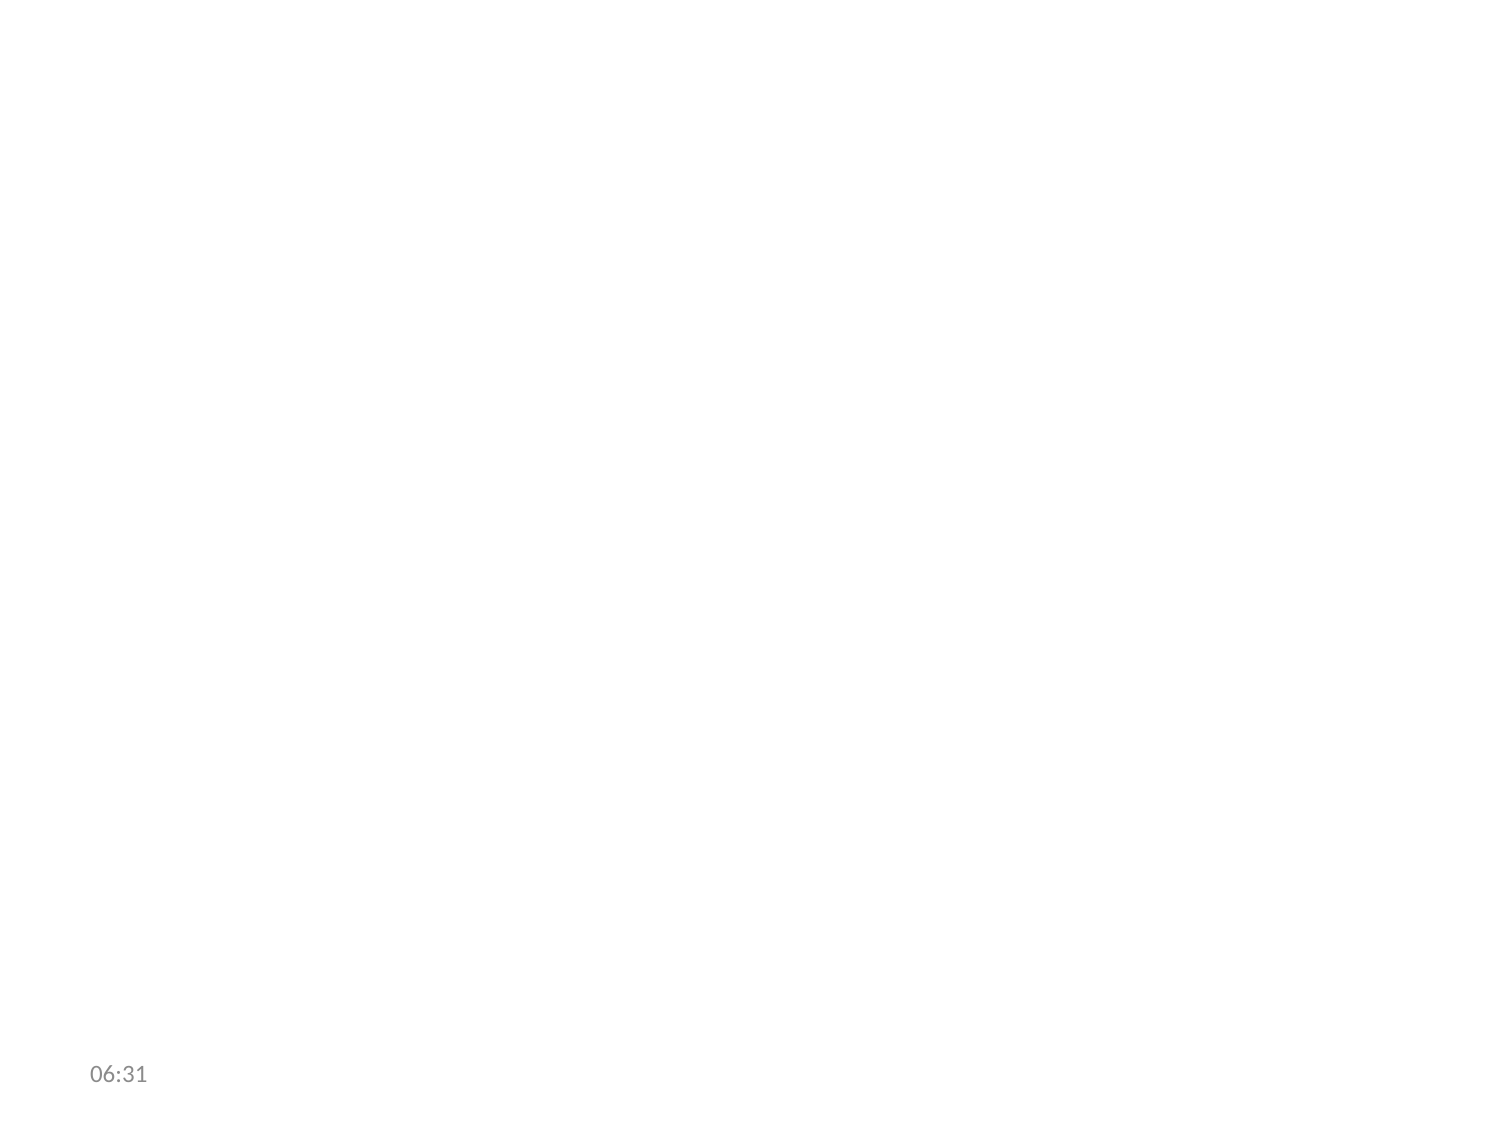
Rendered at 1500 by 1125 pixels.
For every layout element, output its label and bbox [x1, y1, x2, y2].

slide_number [75, 1042, 425, 1103]
